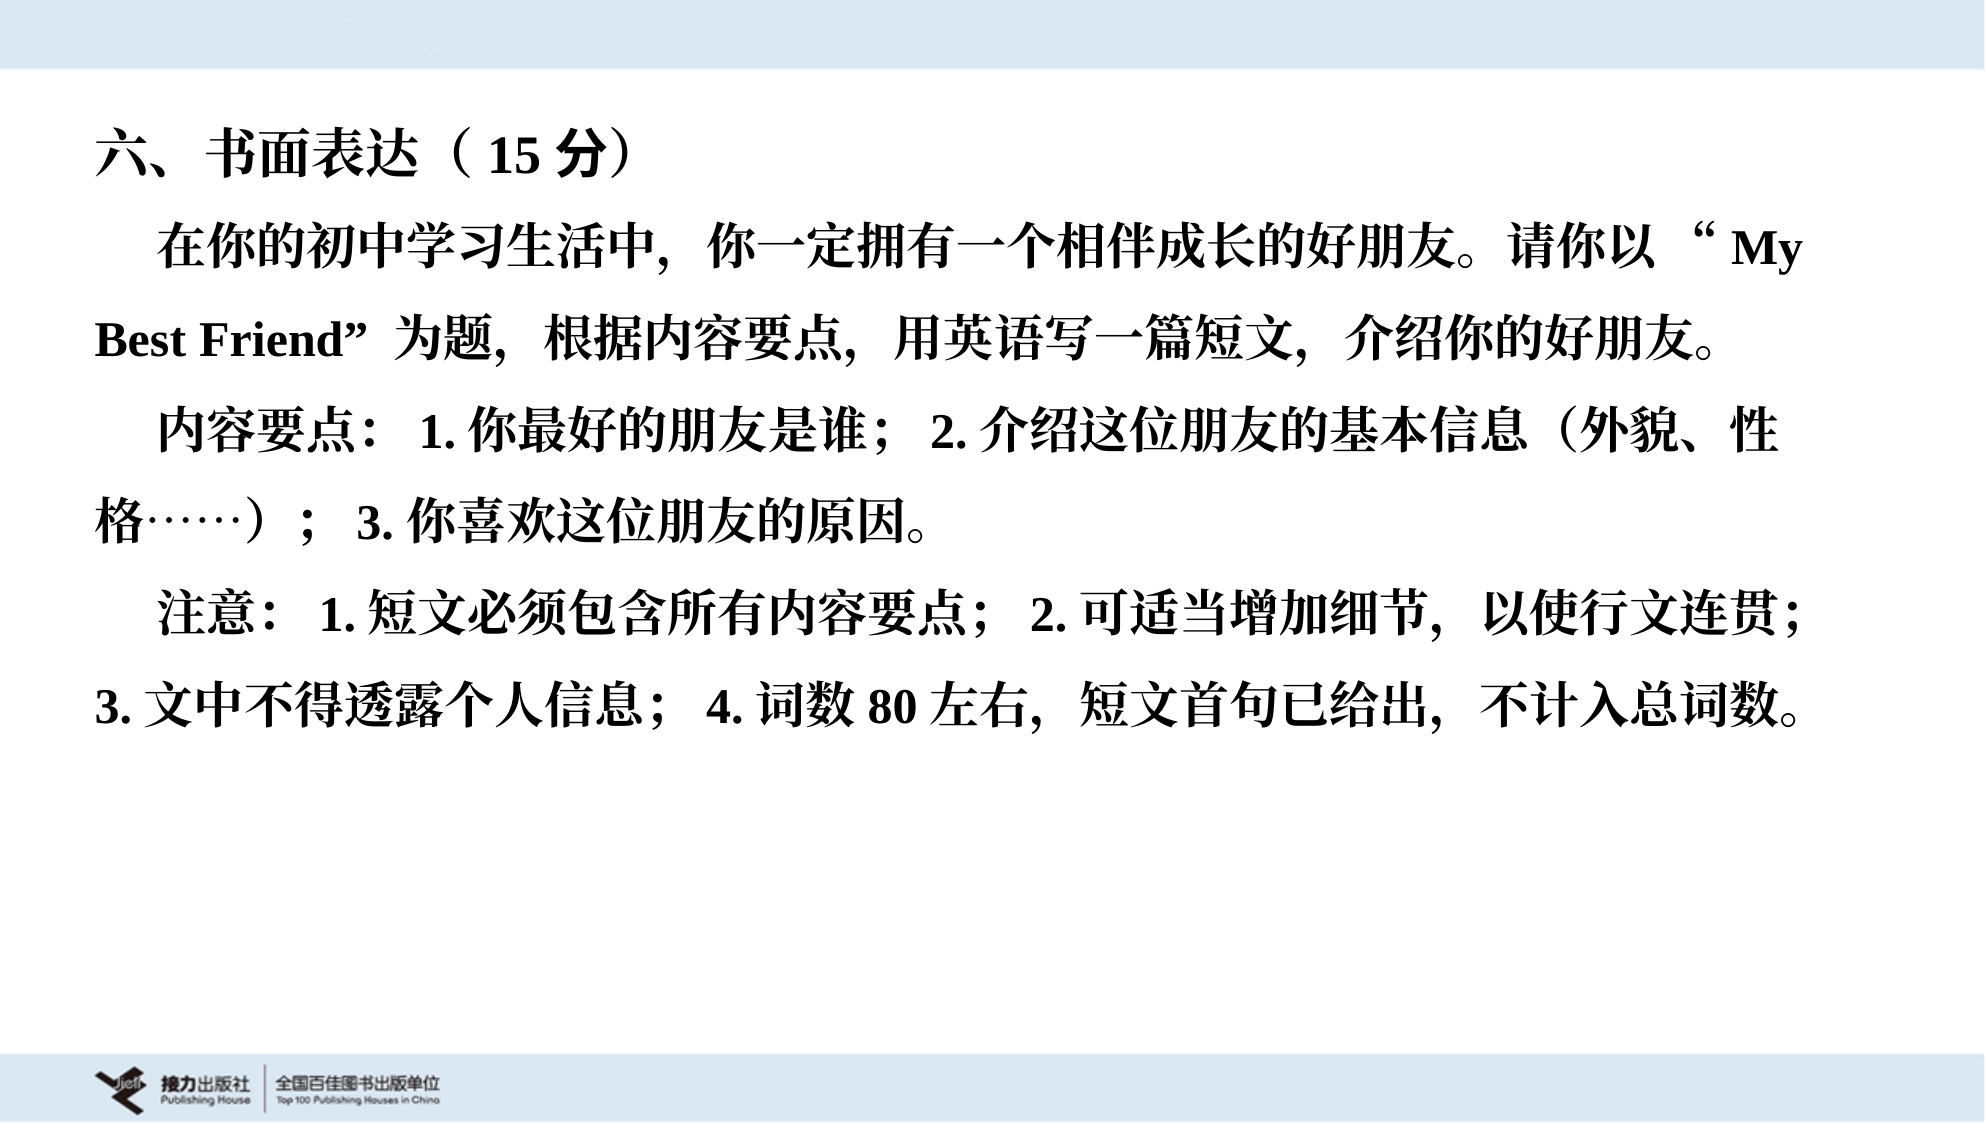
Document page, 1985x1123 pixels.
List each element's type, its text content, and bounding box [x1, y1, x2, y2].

text_box 六、书面表达（15分） [94, 88, 1892, 183]
picture [0, 0, 1985, 1122]
text_box 在你的初中学习生活中，你一定拥有一个相伴成长的好朋友。请你以 “My Best Friend” 为题，根据内容要点，用英语写一篇短文，介绍你的好朋友。 内容要点：1.你最好的朋友是谁；2.介绍这位朋友的基本信息（外貌、性 格……）；3.你喜欢这位朋友的原因。 注意：1.短文必须包含所有内容要点；2.可适当增加细节，以使行文连贯； 3.文中不得透露个人信息；4.词数80左右，短文首句已给出，不计入总词数。 [94, 183, 1892, 734]
